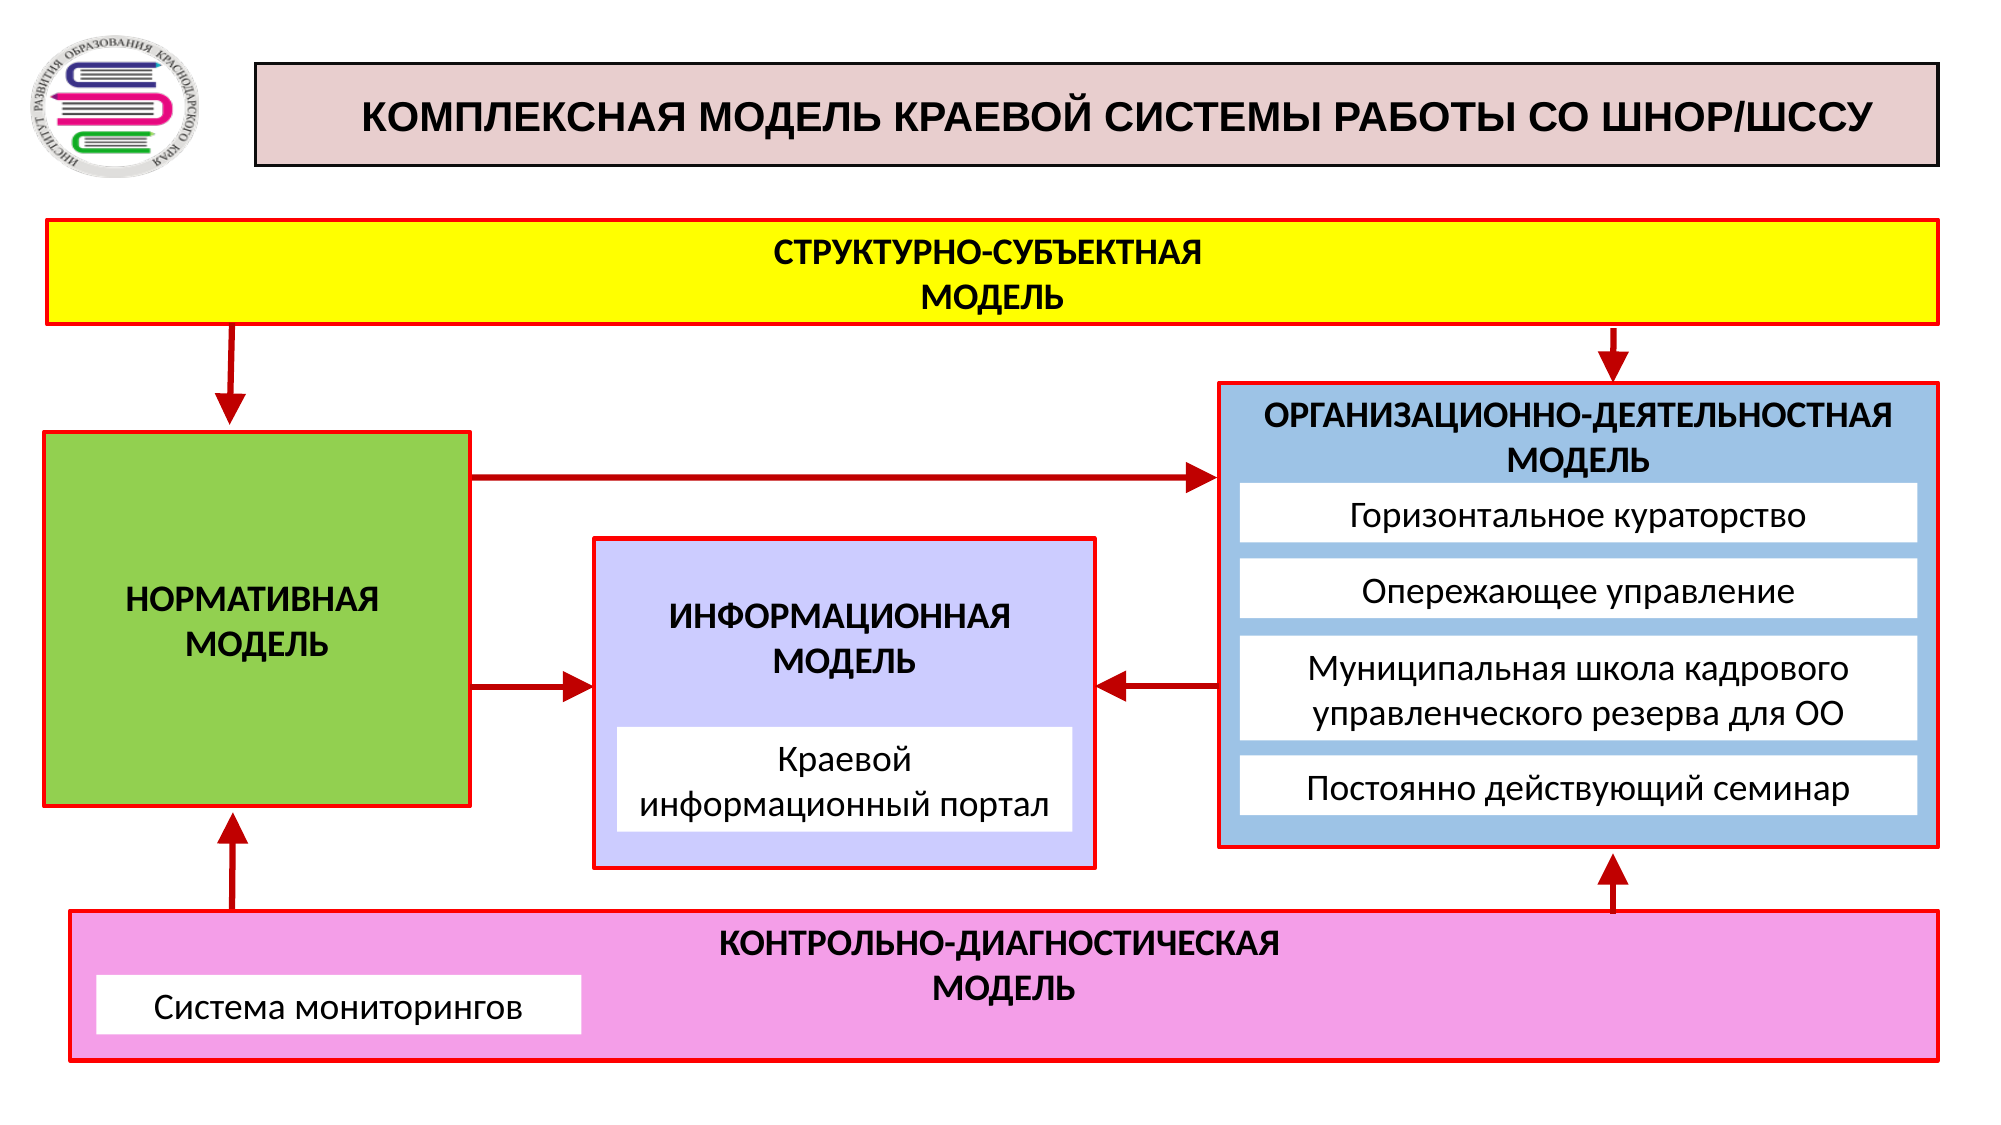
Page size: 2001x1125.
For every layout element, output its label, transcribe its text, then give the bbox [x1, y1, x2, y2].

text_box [229, 322, 233, 425]
text_box Краевой информационный портал [617, 726, 1073, 832]
text_box Система мониторингов [96, 974, 582, 1035]
text_box Опережающее управление [1239, 558, 1918, 619]
text_box КОНТРОЛЬНО-ДИАГНОСТИЧЕСКАЯ МОДЕЛЬ [70, 910, 1939, 1061]
text_box СТРУКТУРНО-СУБЪЕКТНАЯ МОДЕЛЬ [47, 219, 1939, 325]
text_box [30, 35, 1939, 178]
text_box Муниципальная школа кадрового управленческого резерва для ОО [1239, 635, 1918, 741]
text_box ОРГАНИЗАЦИОННО-ДЕЯТЕЛЬНОСТНАЯ МОДЕЛЬ [1219, 382, 1939, 848]
text_box Постоянно действующий семинар [1239, 755, 1918, 816]
text_box ИНФОРМАЦИОННАЯ МОДЕЛЬ [594, 538, 1095, 869]
text_box НОРМАТИВНАЯ МОДЕЛЬ [44, 431, 470, 807]
text_box Горизонтальное кураторство [1239, 482, 1918, 543]
